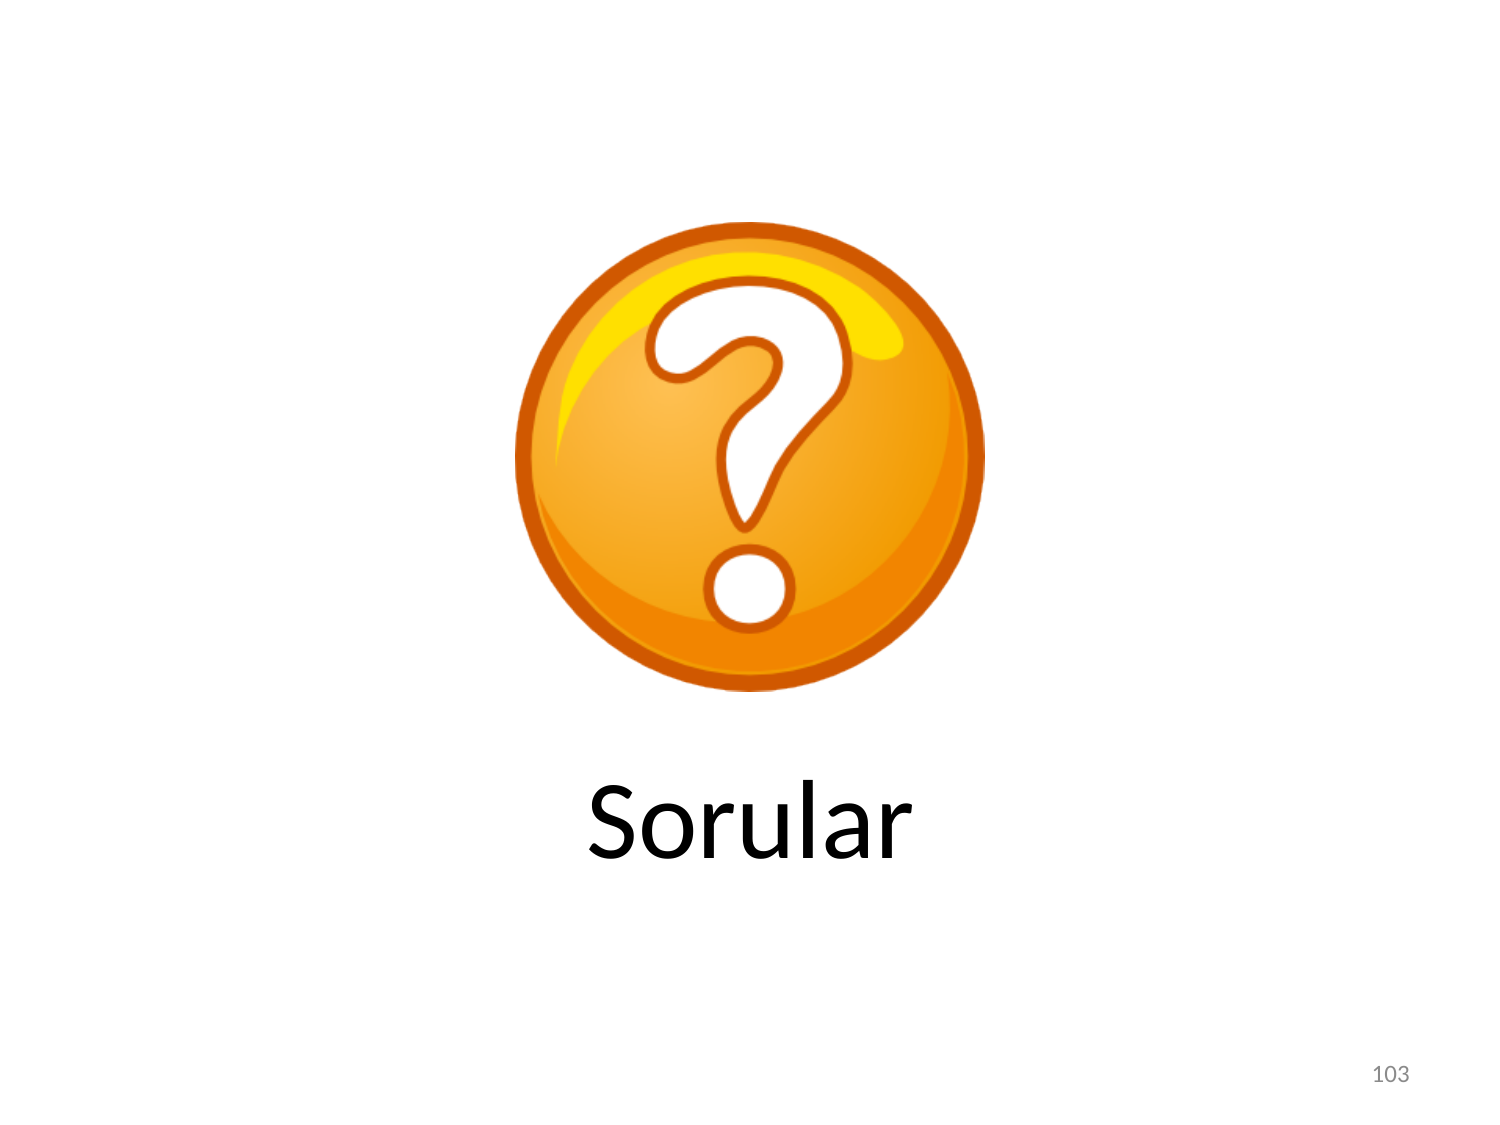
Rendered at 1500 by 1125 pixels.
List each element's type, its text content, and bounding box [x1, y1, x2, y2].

text_box Sorular [572, 738, 931, 888]
slide_number 103 [1074, 1042, 1425, 1103]
picture [515, 222, 985, 692]
